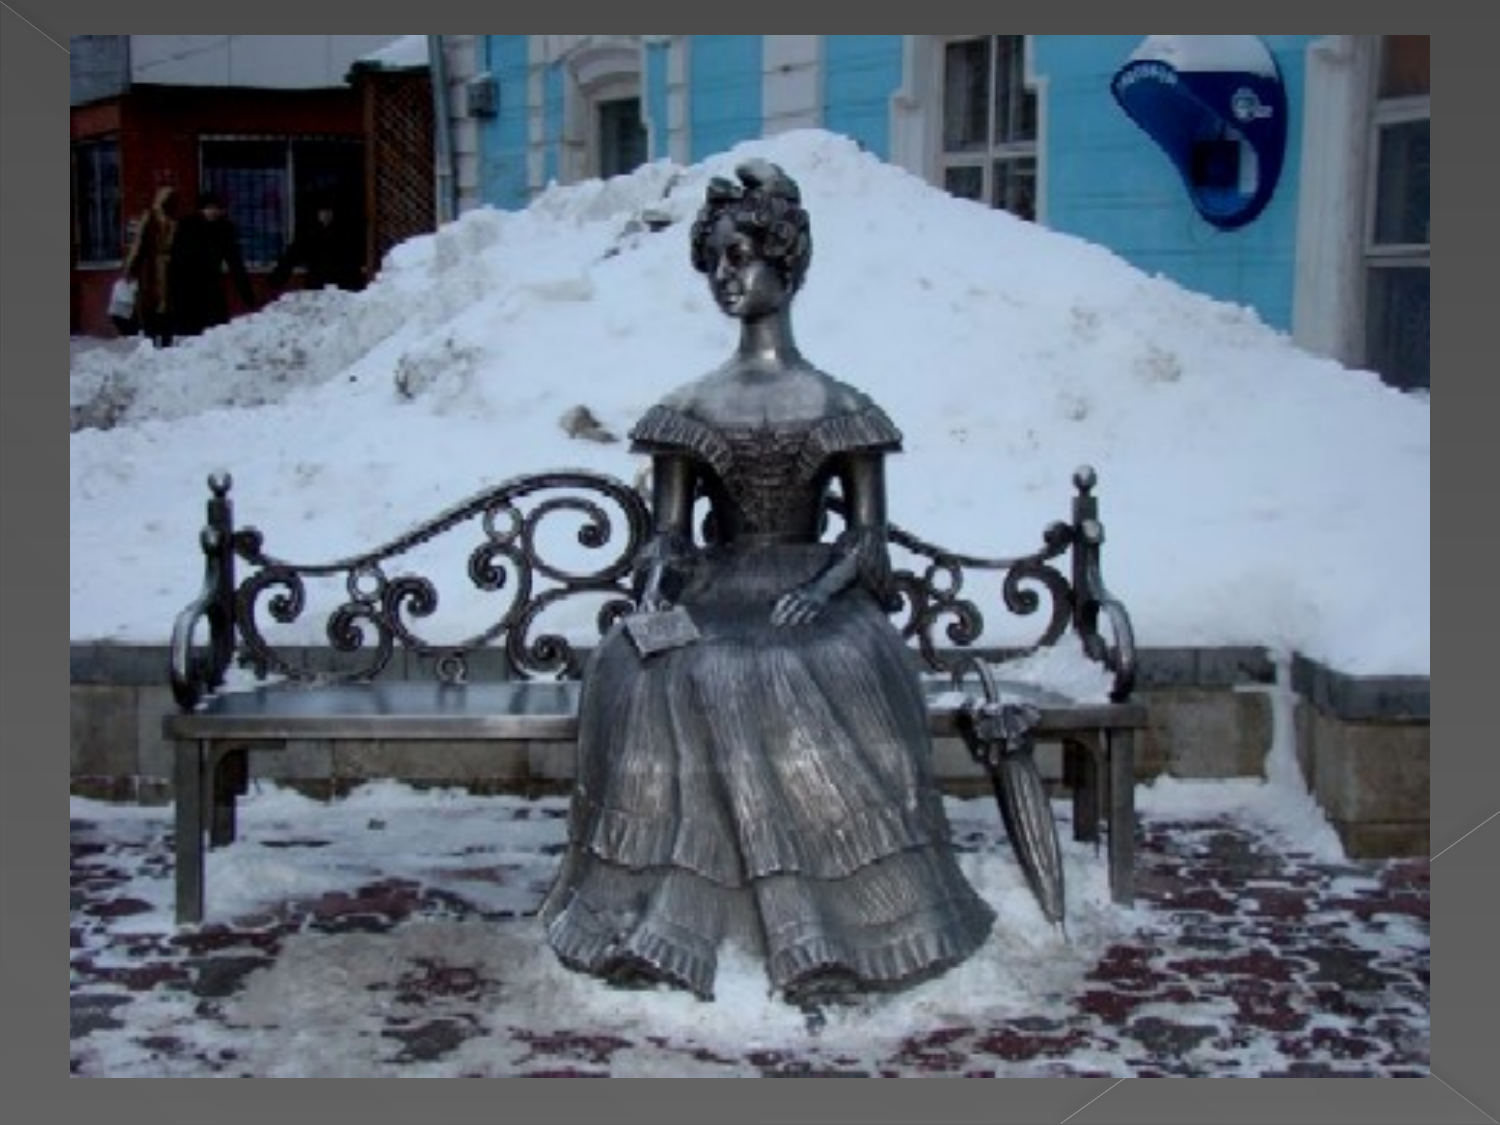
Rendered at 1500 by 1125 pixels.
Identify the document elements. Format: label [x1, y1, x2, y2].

list [70, 34, 1430, 1079]
